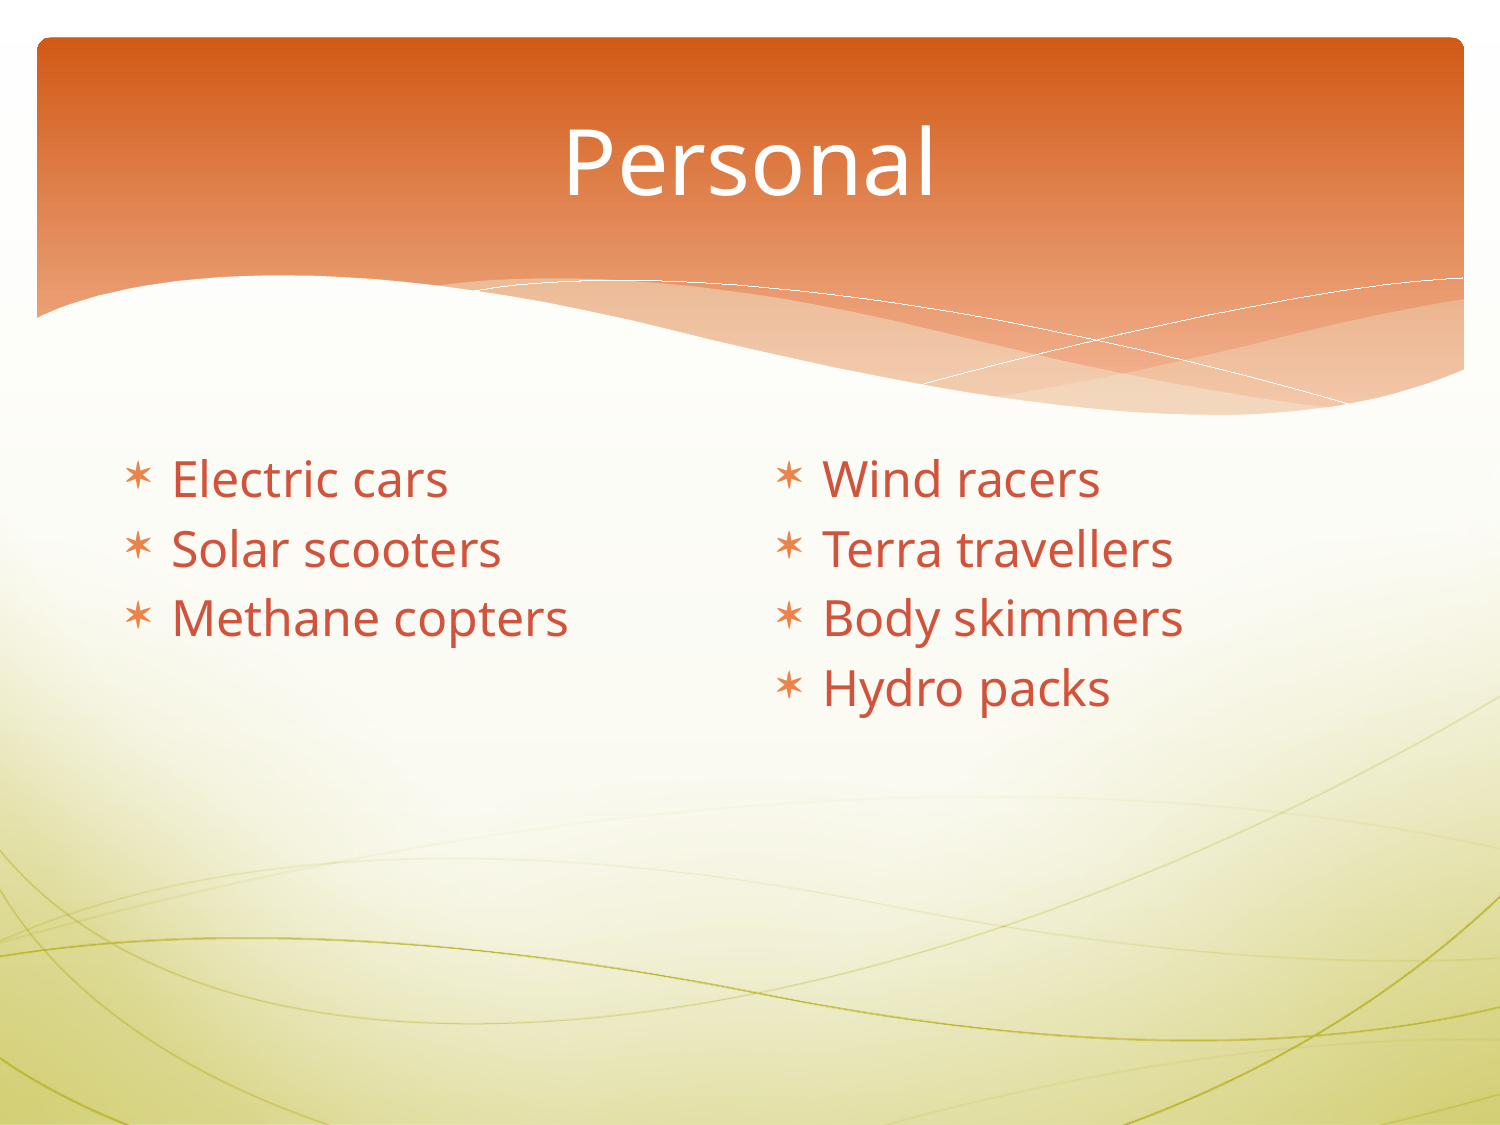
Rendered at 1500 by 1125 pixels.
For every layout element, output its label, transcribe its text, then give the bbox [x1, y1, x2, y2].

list Wind racers Terra travellers Body skimmers Hydro packs [761, 439, 1389, 1005]
list Electric cars Solar scooters Methane copters [111, 439, 738, 1005]
title Personal [75, 55, 1425, 261]
